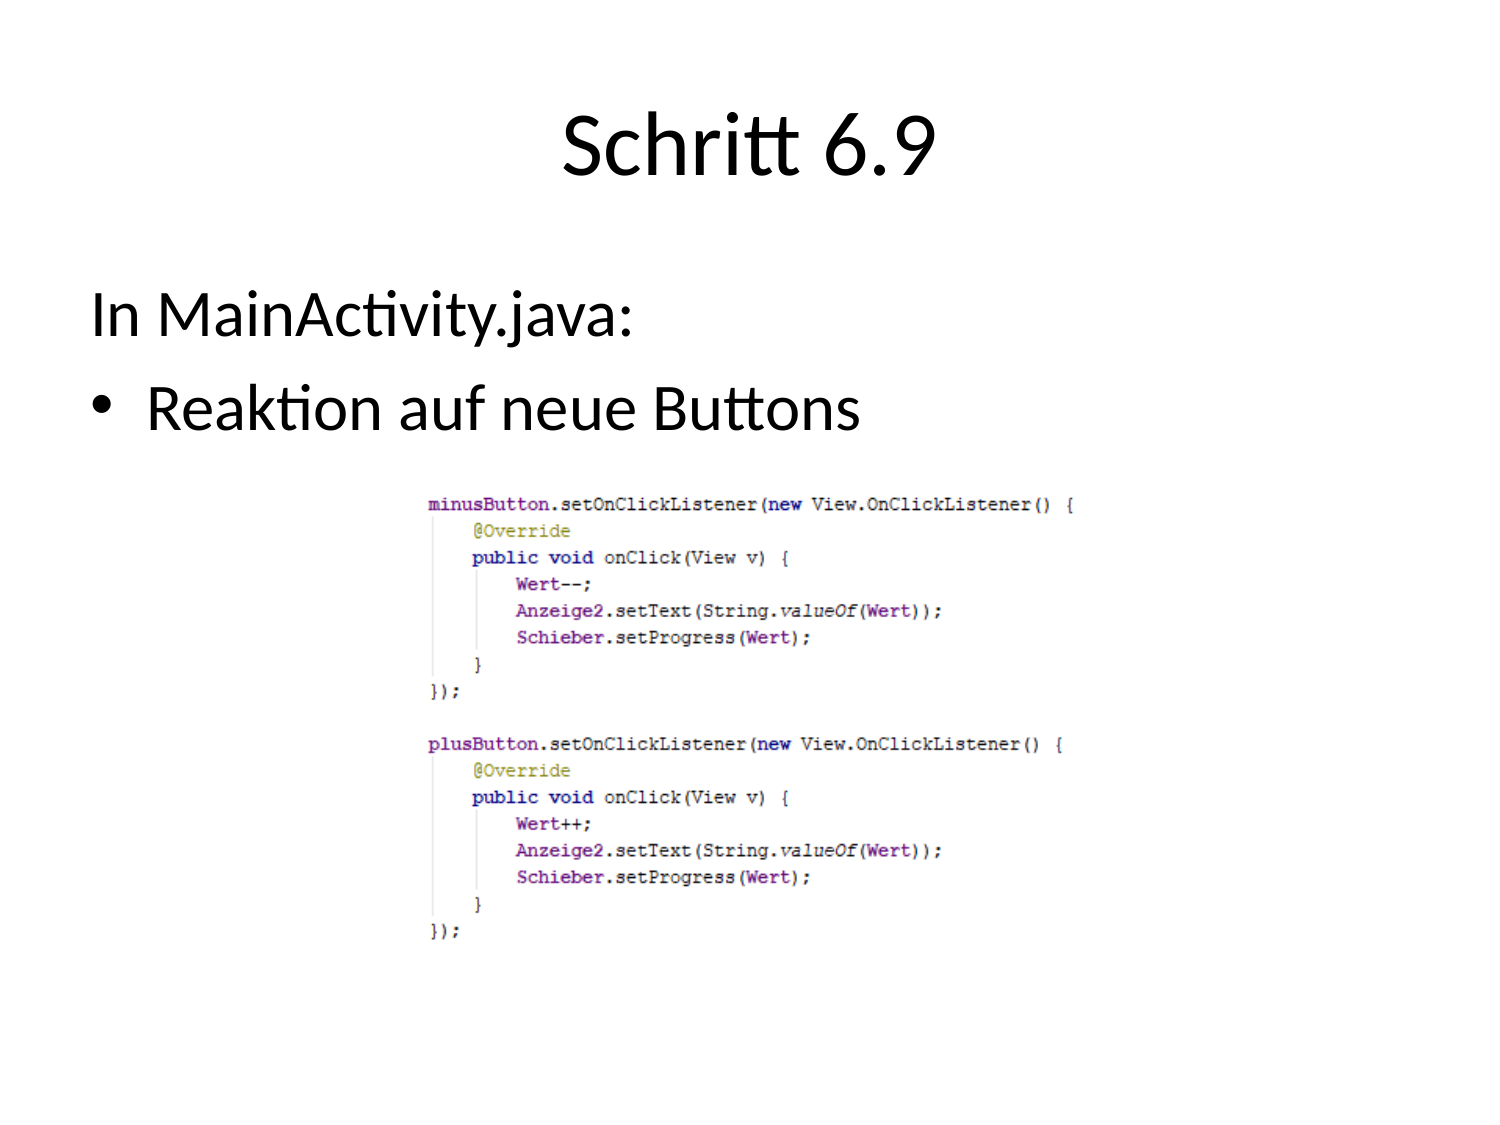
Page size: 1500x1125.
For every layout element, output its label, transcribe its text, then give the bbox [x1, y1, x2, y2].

title Schritt 6.9 [75, 45, 1425, 233]
picture [396, 479, 1104, 952]
list In MainActivity.java: Reaktion auf neue Buttons [75, 262, 1425, 1005]
